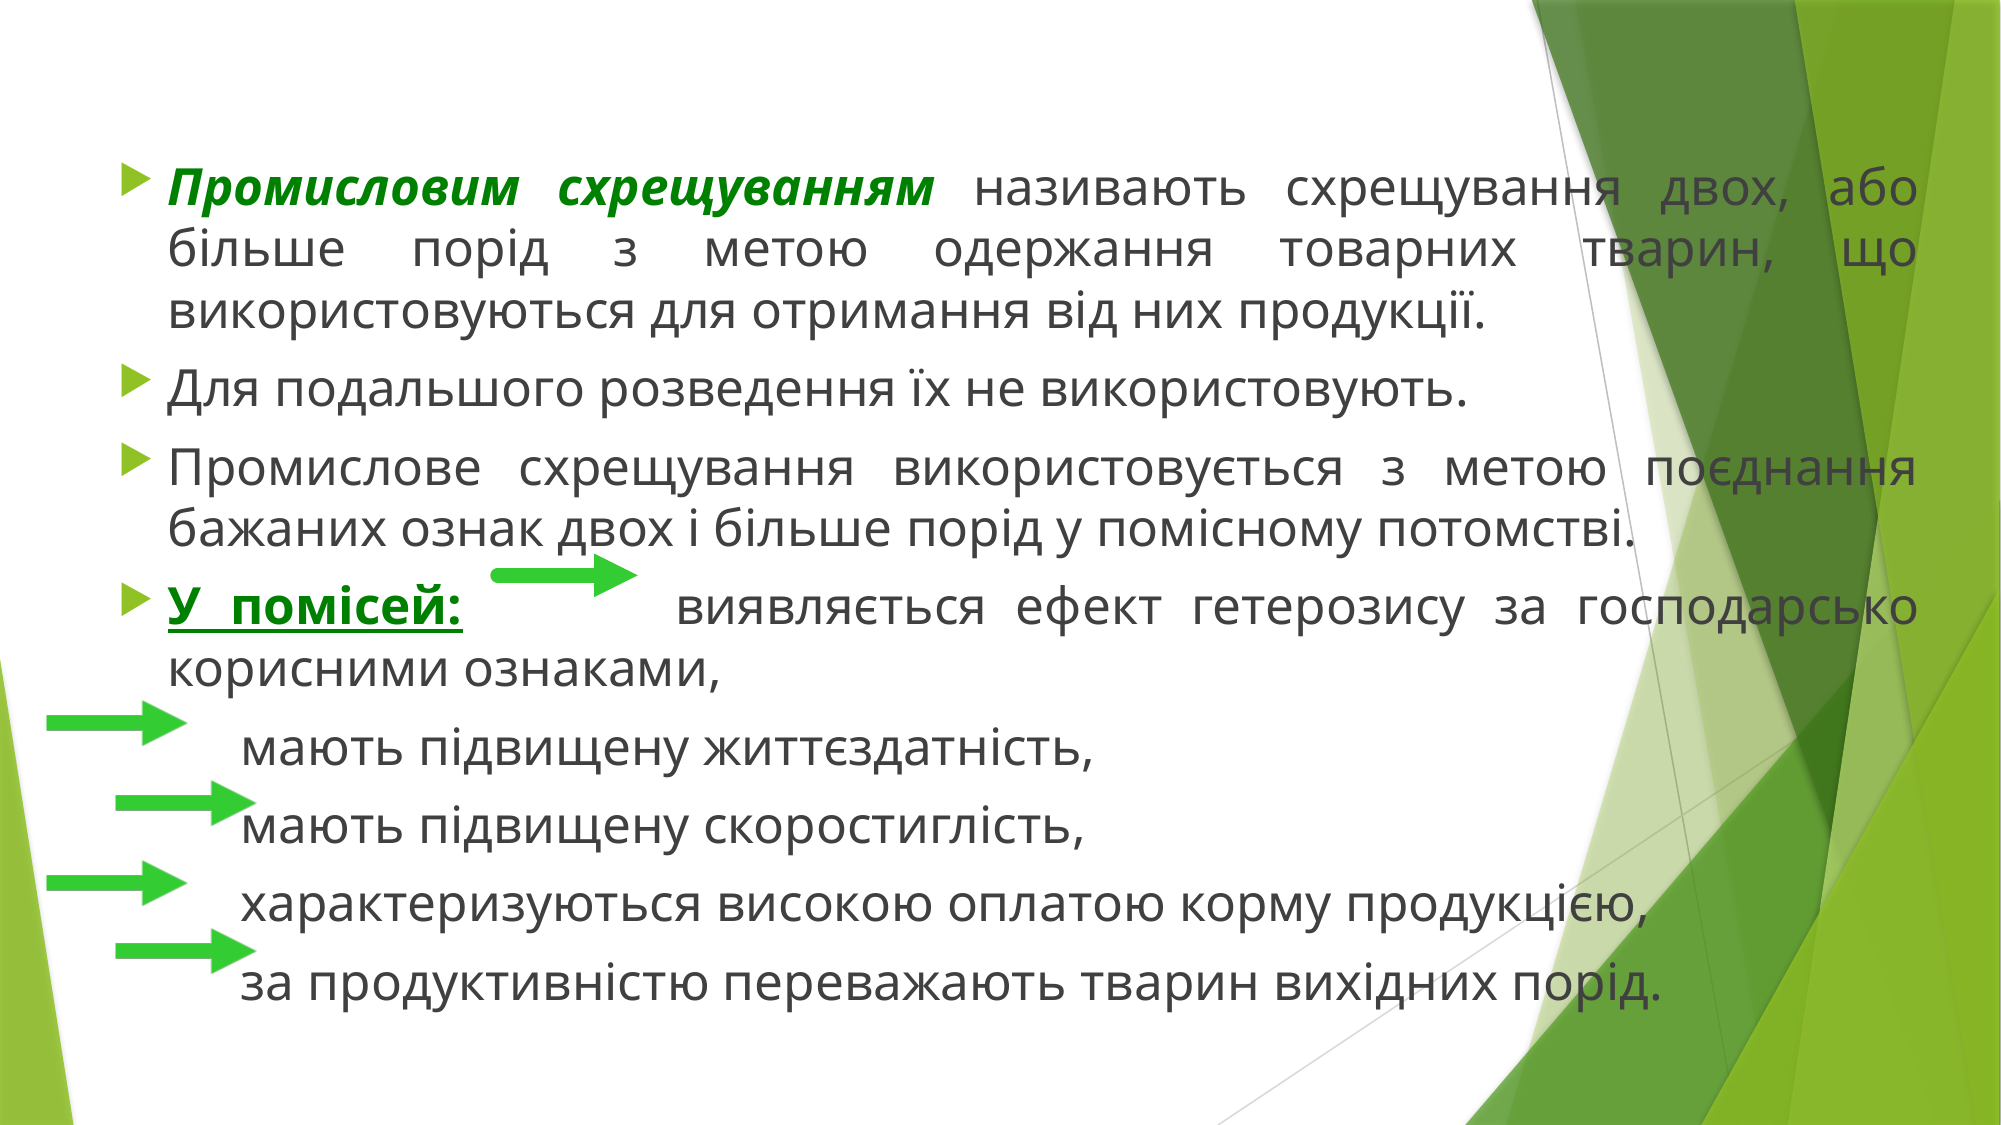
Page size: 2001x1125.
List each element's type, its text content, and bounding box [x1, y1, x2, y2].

picture [46, 677, 302, 998]
list Промисловим схрещуванням називають схрещування двох, або більше порід з метою одержання товарних тварин, що використовуються для отримання від них продукції. Для подальшого розведення їх не використовують. Промислове схрещування використовується з метою поєднання бажаних ознак двох і більше порід у помісному потомстві. У помісей: виявляється ефект гетерозису за господарсько корисними ознаками, мають підвищену життєздатність, мають підвищену скоростиглість, характеризуються високою оплатою корму продукцією, за продуктивністю переважають тварин вихідних порід. [102, 146, 1935, 1039]
